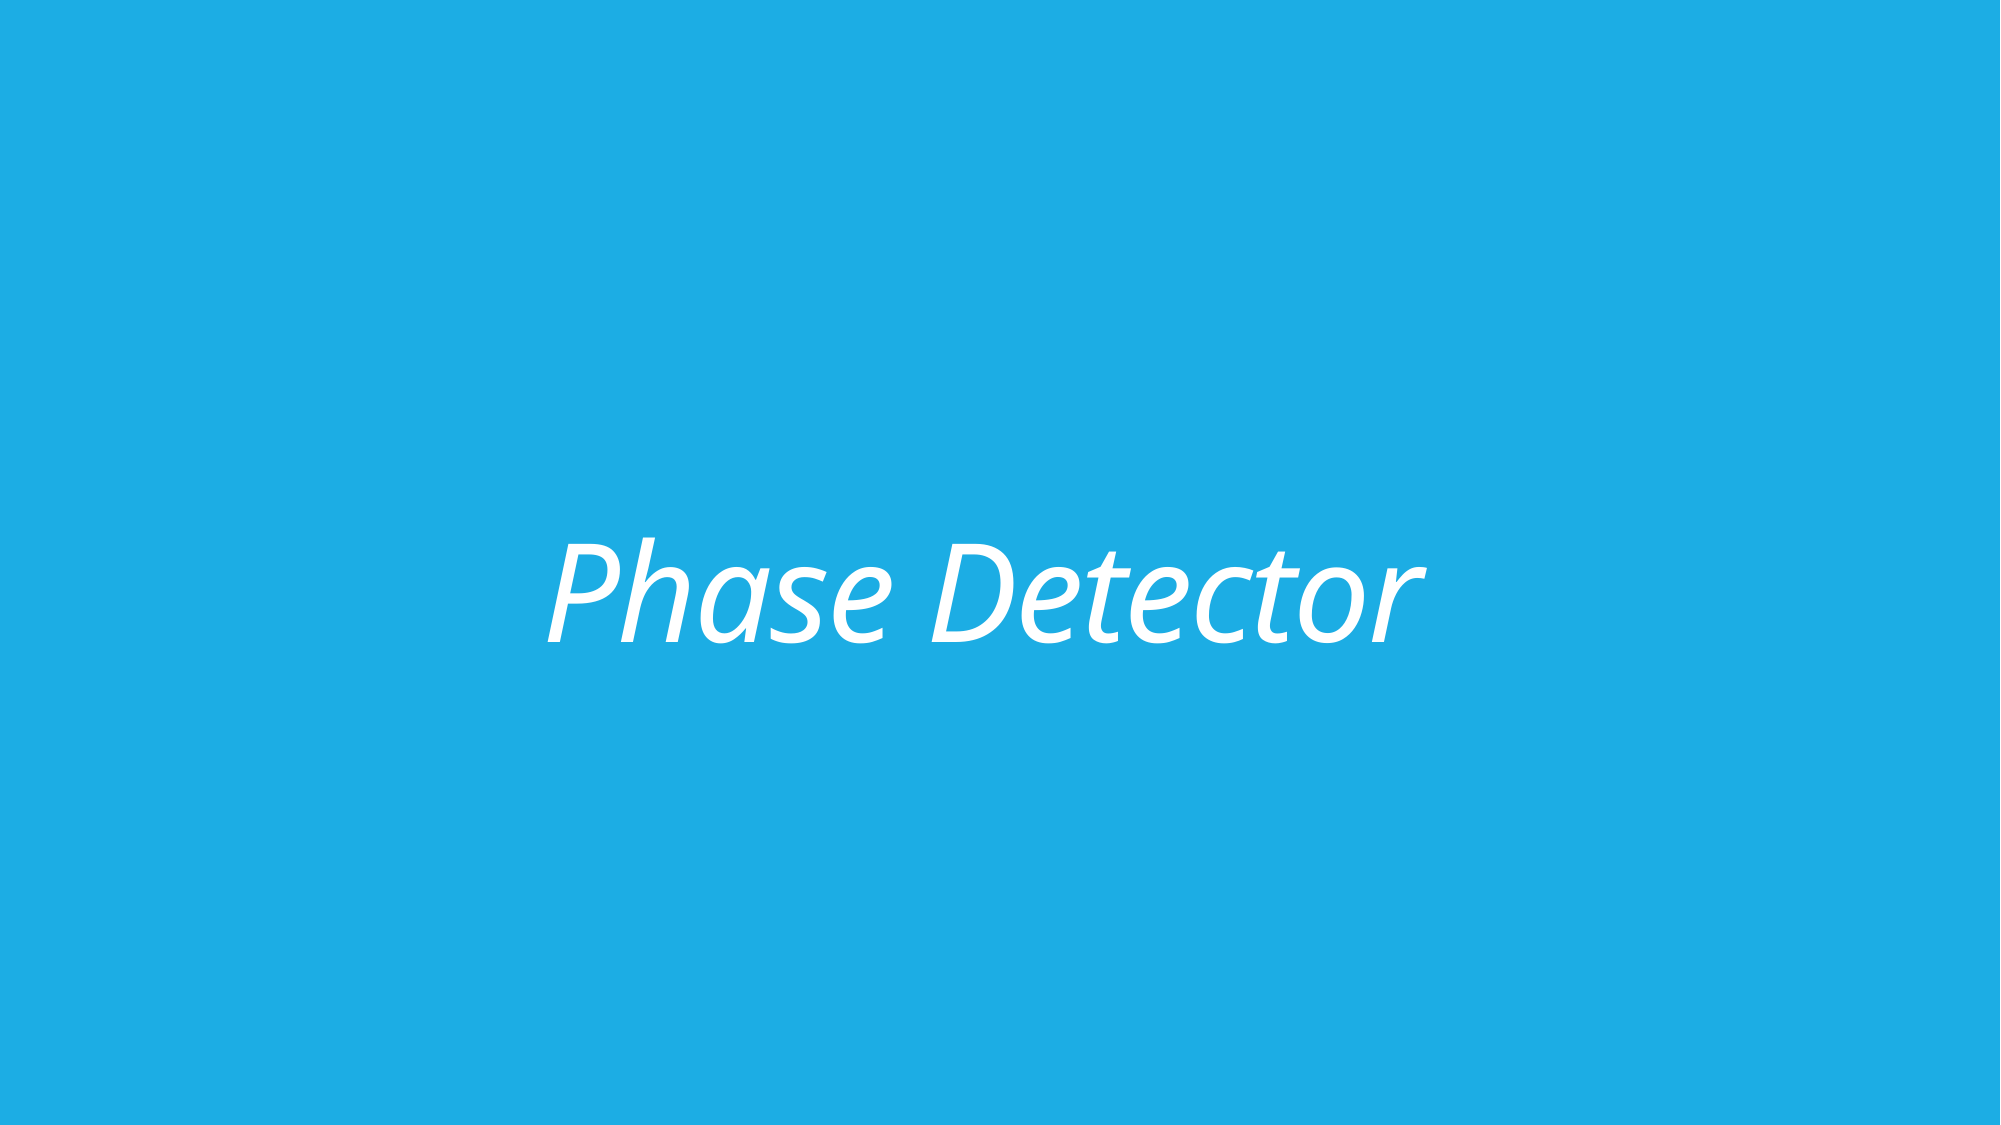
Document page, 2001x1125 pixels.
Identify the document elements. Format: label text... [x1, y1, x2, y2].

title Phase Detector [98, 126, 1868, 677]
